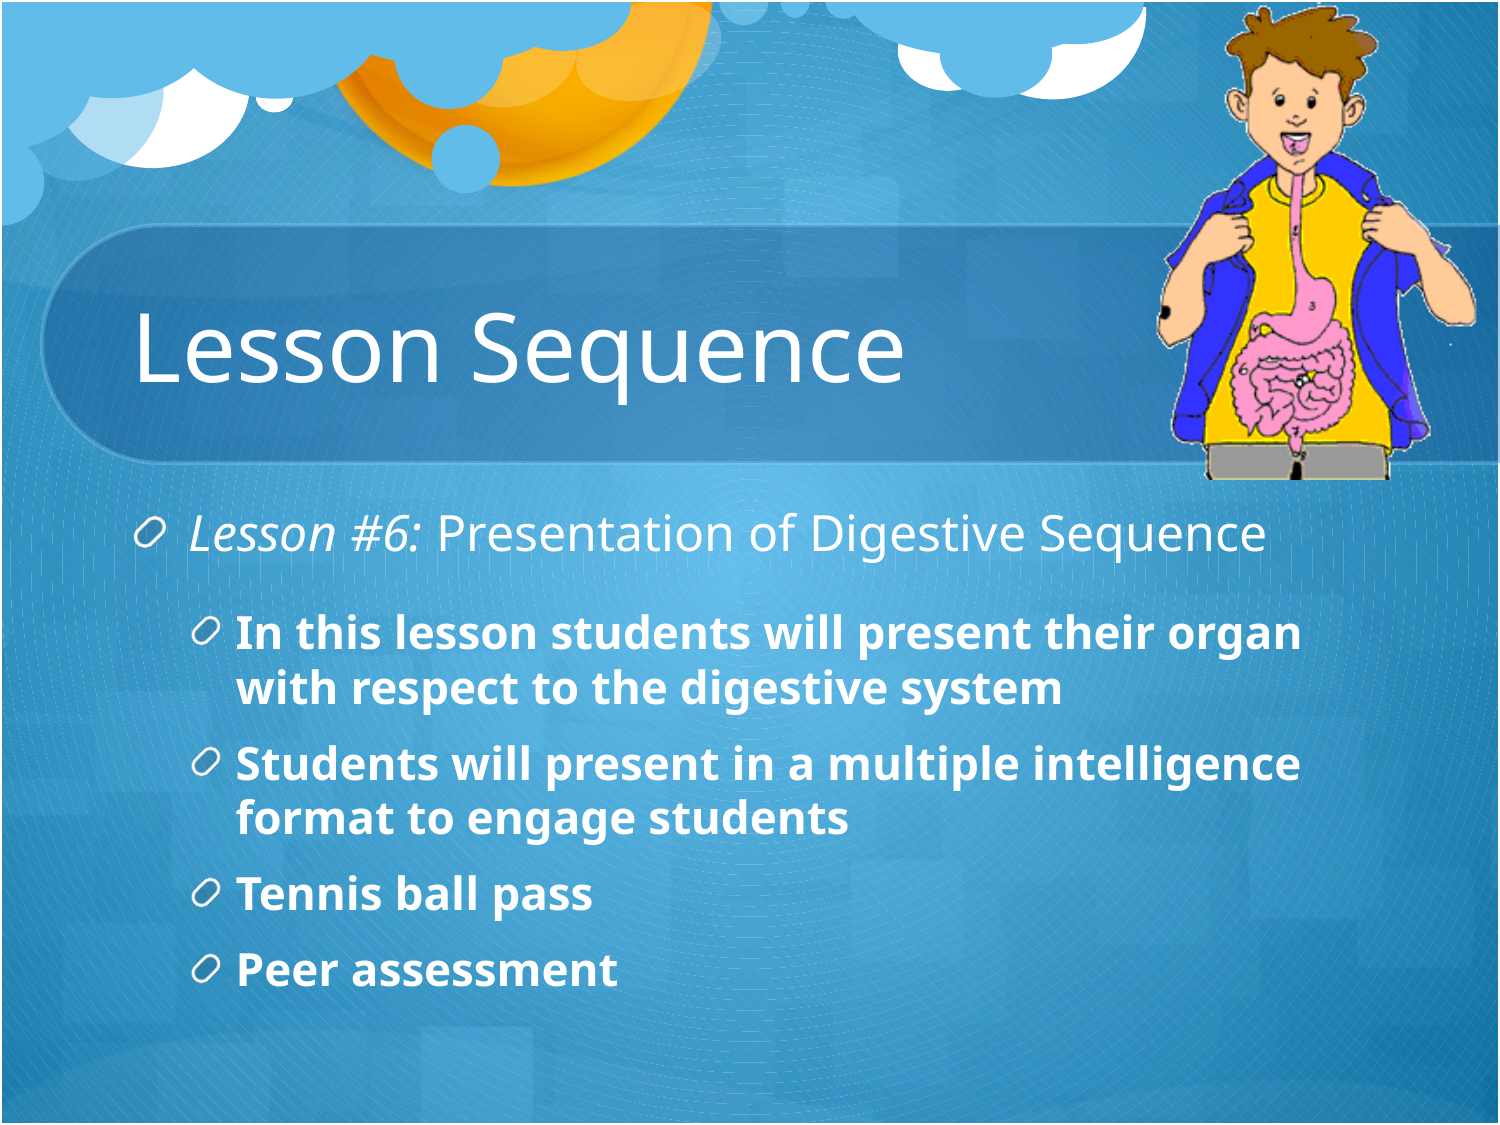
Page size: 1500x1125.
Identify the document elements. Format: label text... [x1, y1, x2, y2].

list Lesson #6: Presentation of Digestive Sequence In this lesson students will present their organ with respect to the digestive system Students will present in a multiple intelligence format to engage students Tennis ball pass Peer assessment [116, 494, 1383, 1050]
title Lesson Sequence [116, 224, 1148, 463]
picture [2, 0, 1498, 1123]
